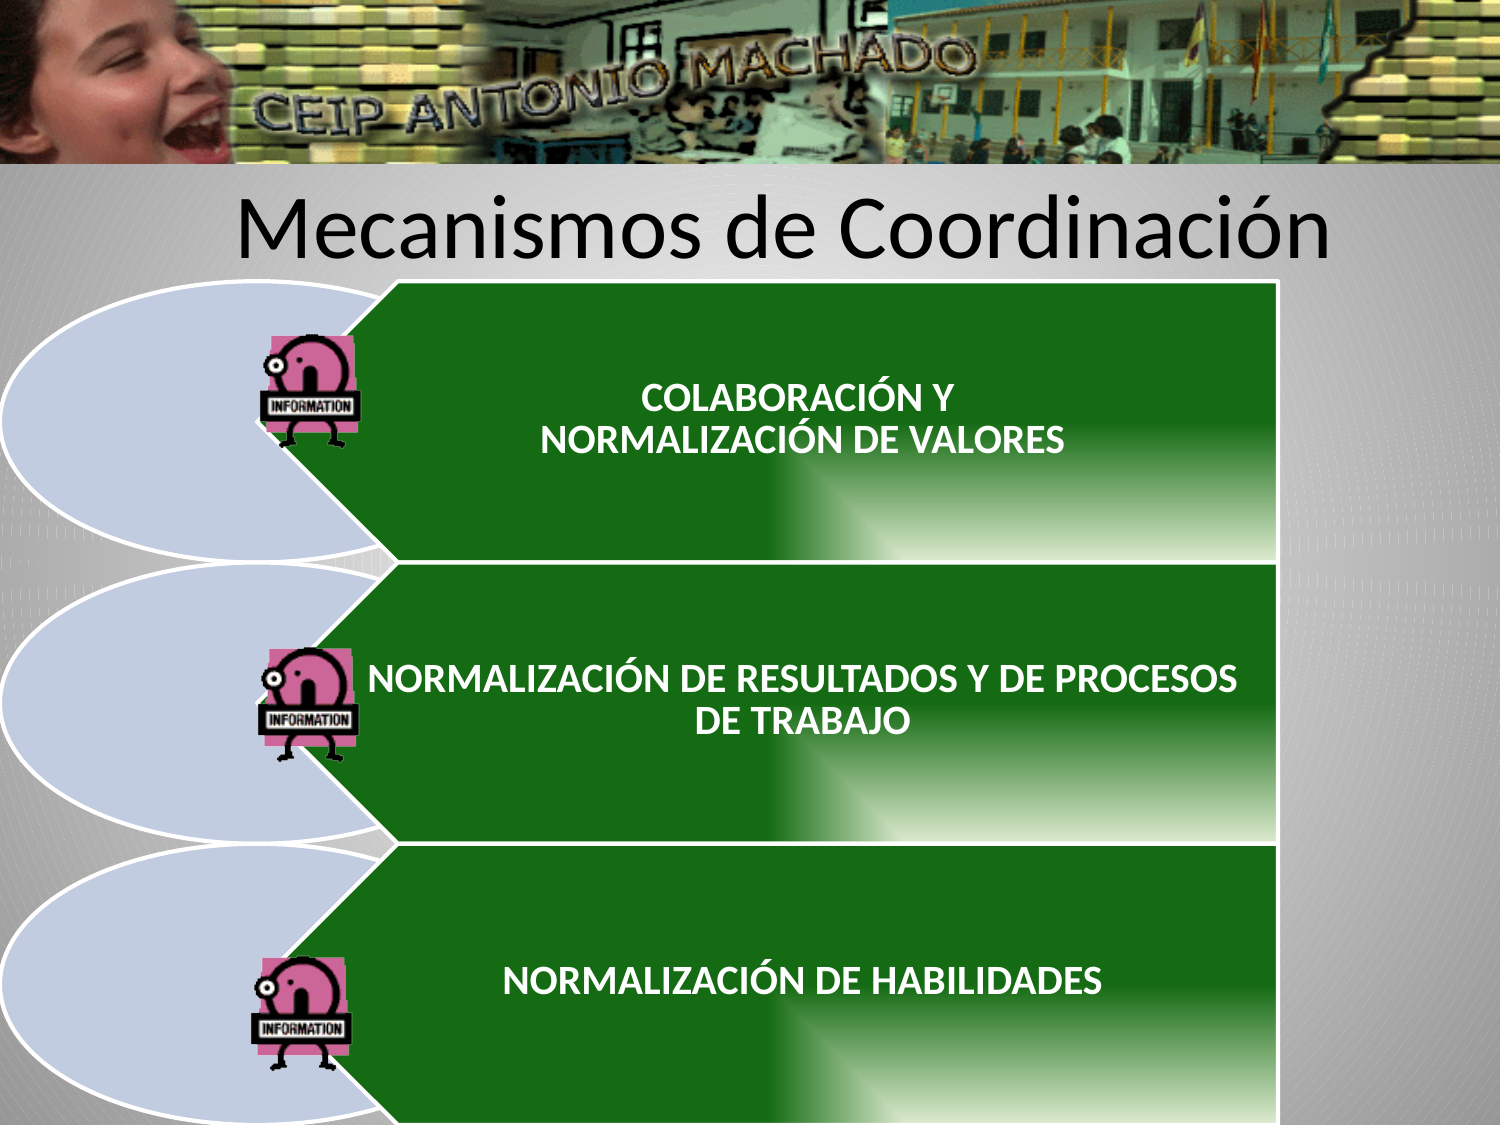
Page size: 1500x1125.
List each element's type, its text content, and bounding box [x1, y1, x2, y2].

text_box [0, 280, 1500, 1125]
picture [257, 327, 366, 451]
title Mecanismos de Coordinación [199, 176, 1500, 278]
picture [254, 641, 364, 764]
picture [248, 950, 357, 1073]
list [0, 0, 1500, 165]
